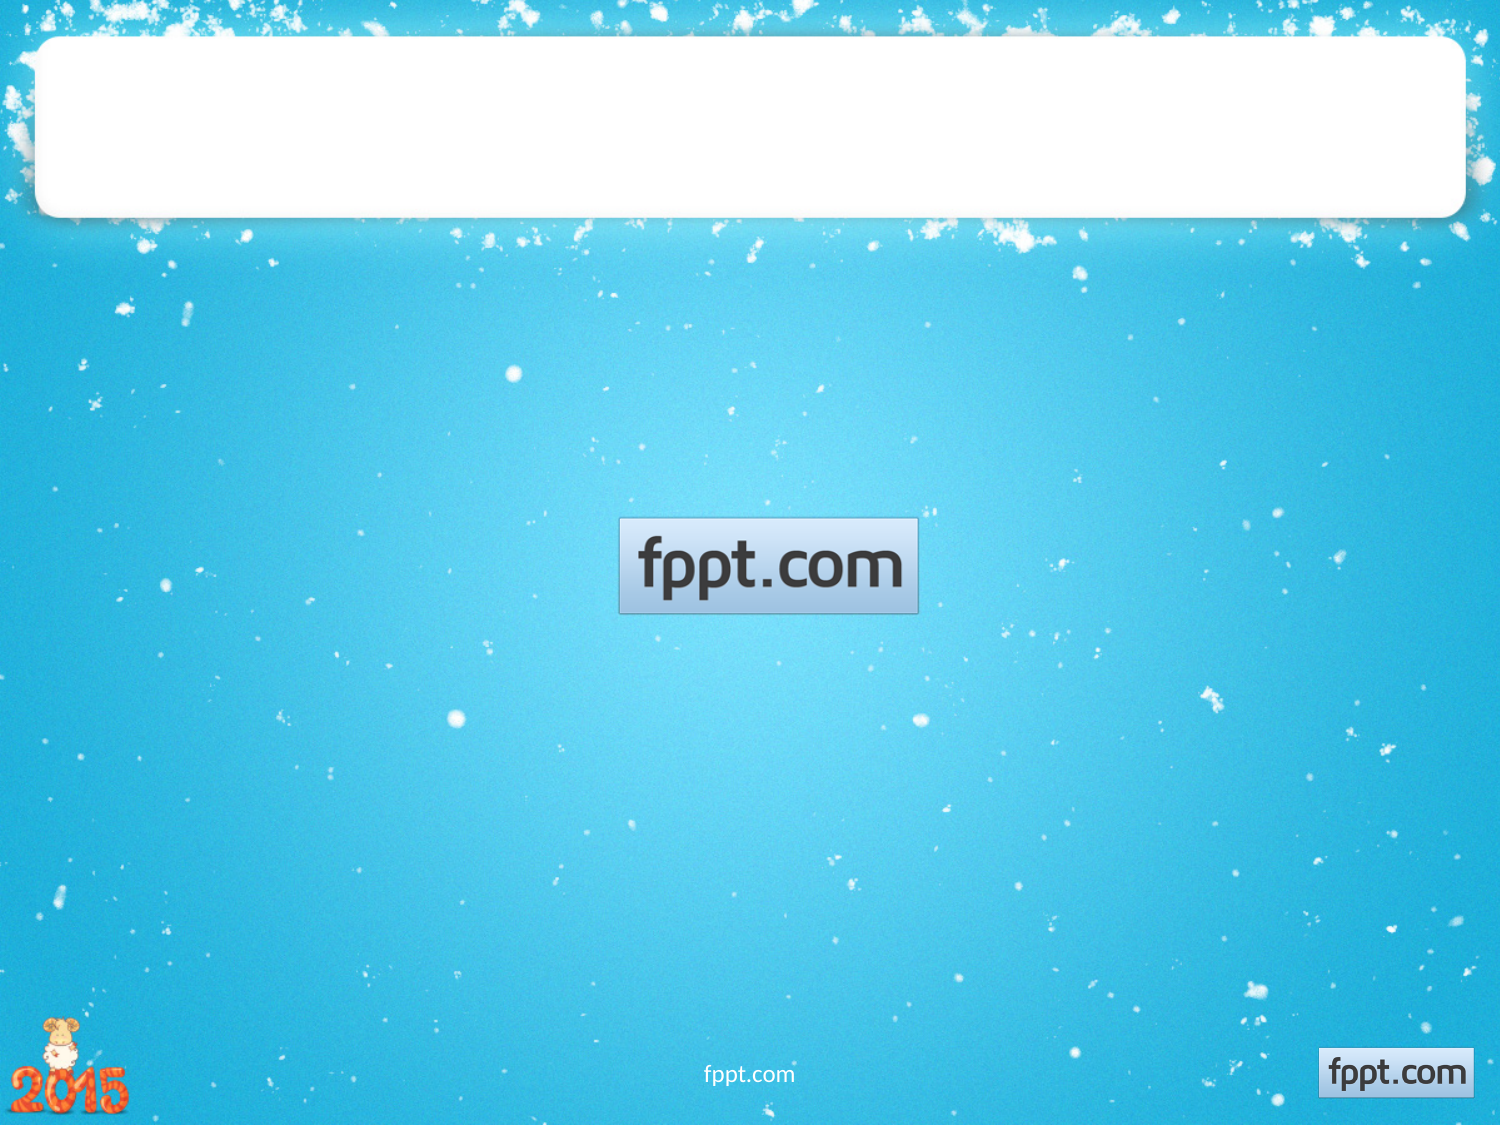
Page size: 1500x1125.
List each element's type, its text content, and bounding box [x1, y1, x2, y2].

footer fppt.com [512, 1042, 988, 1103]
picture [0, 0, 1500, 1125]
